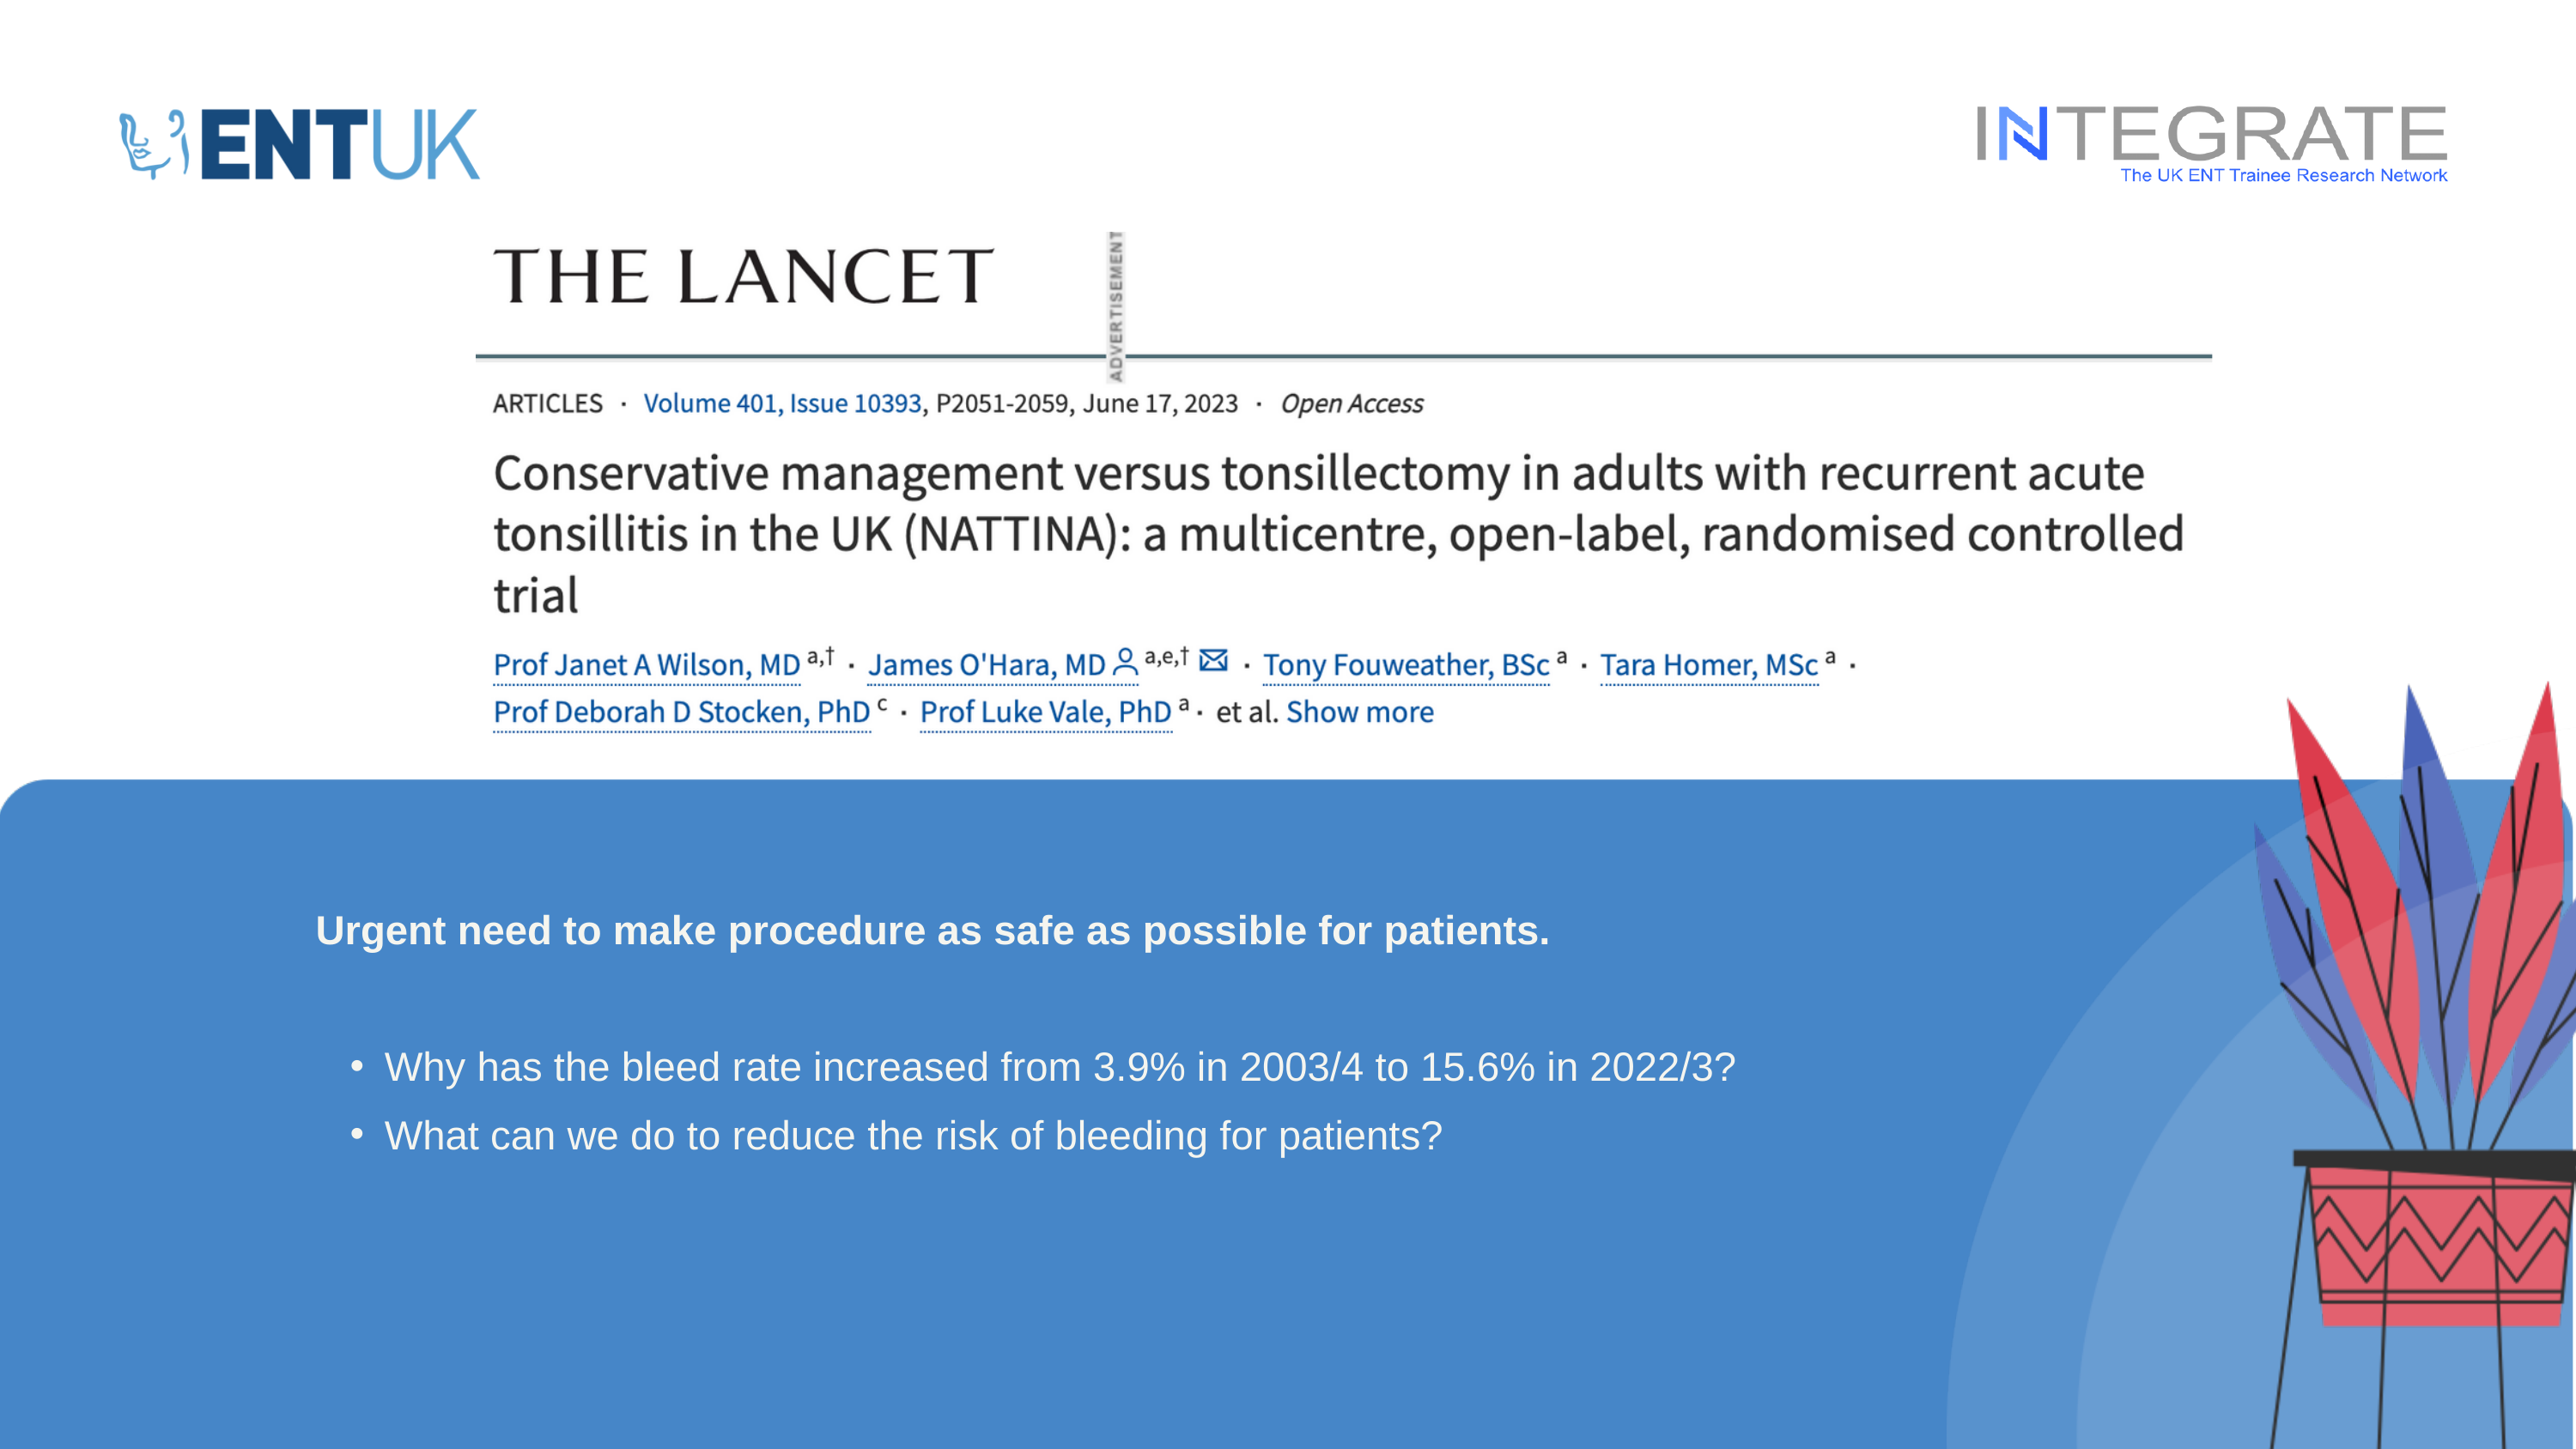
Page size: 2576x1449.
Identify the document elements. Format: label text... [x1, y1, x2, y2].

text_box [1947, 724, 2576, 1449]
text_box [1929, 89, 2495, 198]
text_box [0, 779, 1947, 1449]
text_box [476, 232, 2213, 746]
text_box [2253, 681, 2576, 724]
text_box [88, 92, 511, 198]
text_box Urgent need to make procedure as safe as possible for patients. Why has the bleed rate increased from 3.9% in 2003/4 to 15.6% in 2022/3? What can we do to reduce the risk of bleeding for patients? [315, 884, 1777, 1158]
